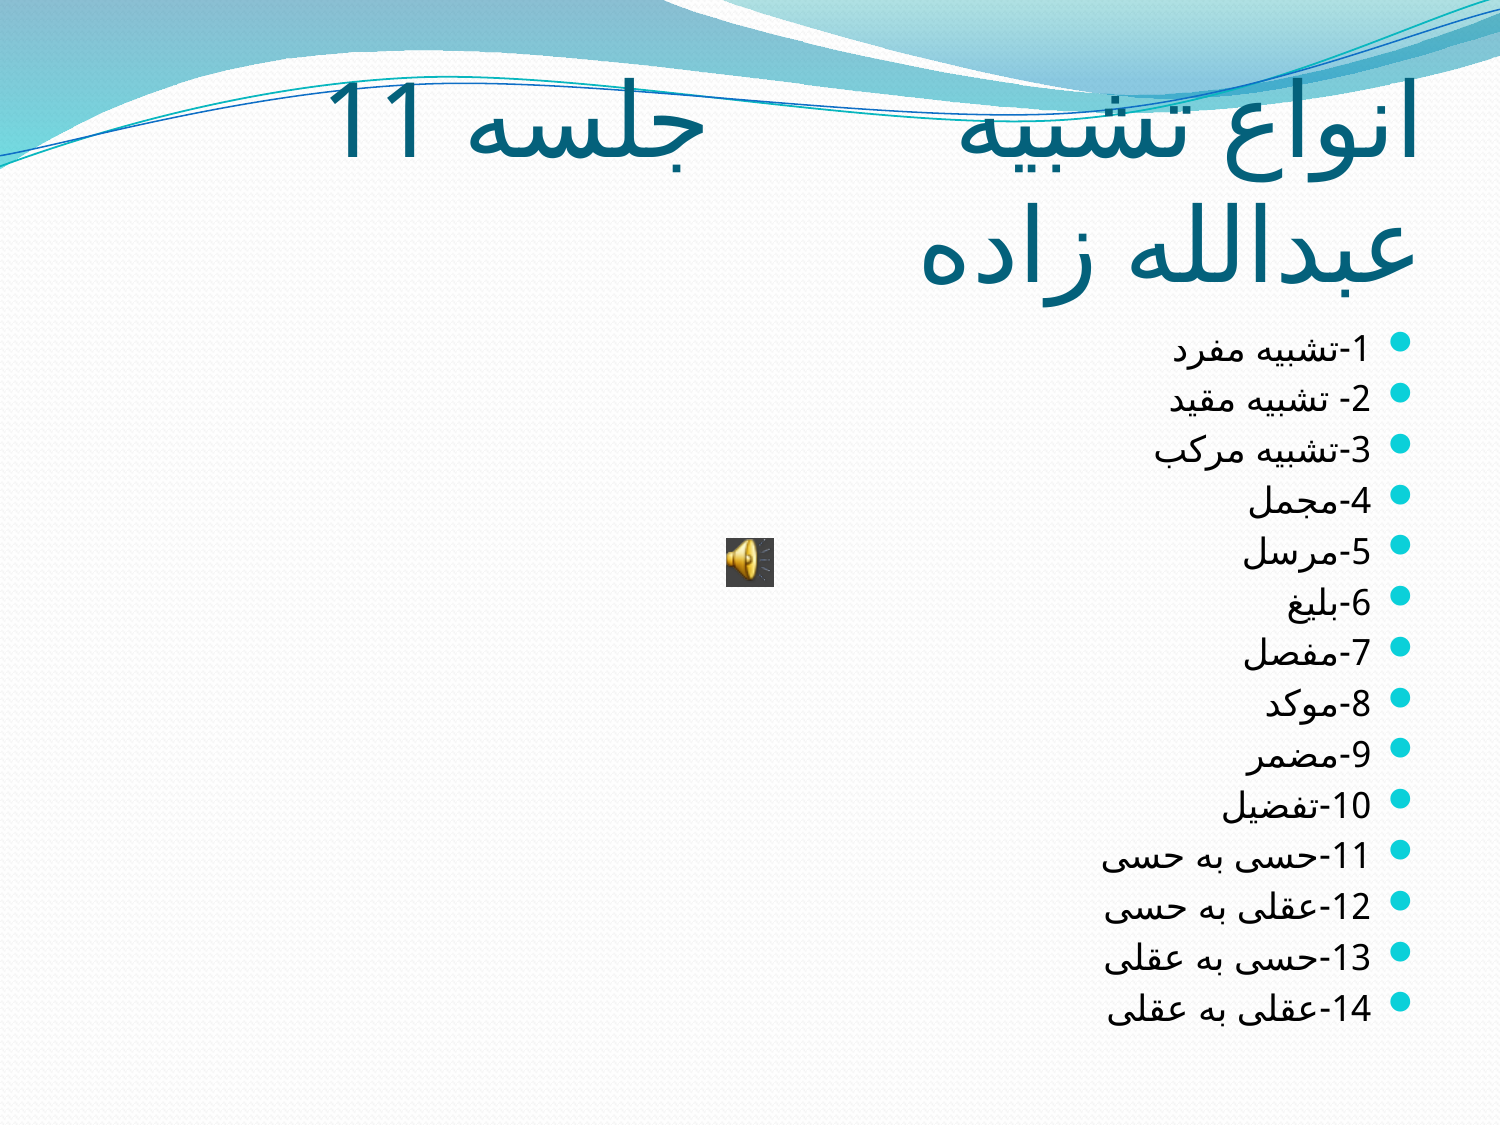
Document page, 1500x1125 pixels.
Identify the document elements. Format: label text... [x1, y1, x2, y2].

picture [724, 537, 776, 588]
list 1-تشبیه مفرد 2- تشبیه مقید 3-تشبیه مرکب 4-مجمل 5-مرسل 6-بلیغ 7-مفصل 8-موکد 9-مضمر 10-تفضیل 11-حسی به حسی 12-عقلی به حسی 13-حسی به عقلی 14-عقلی به عقلی [75, 317, 1425, 1038]
title انواع تشبیه جلسه 11 عبدالله زاده [75, 115, 1425, 303]
